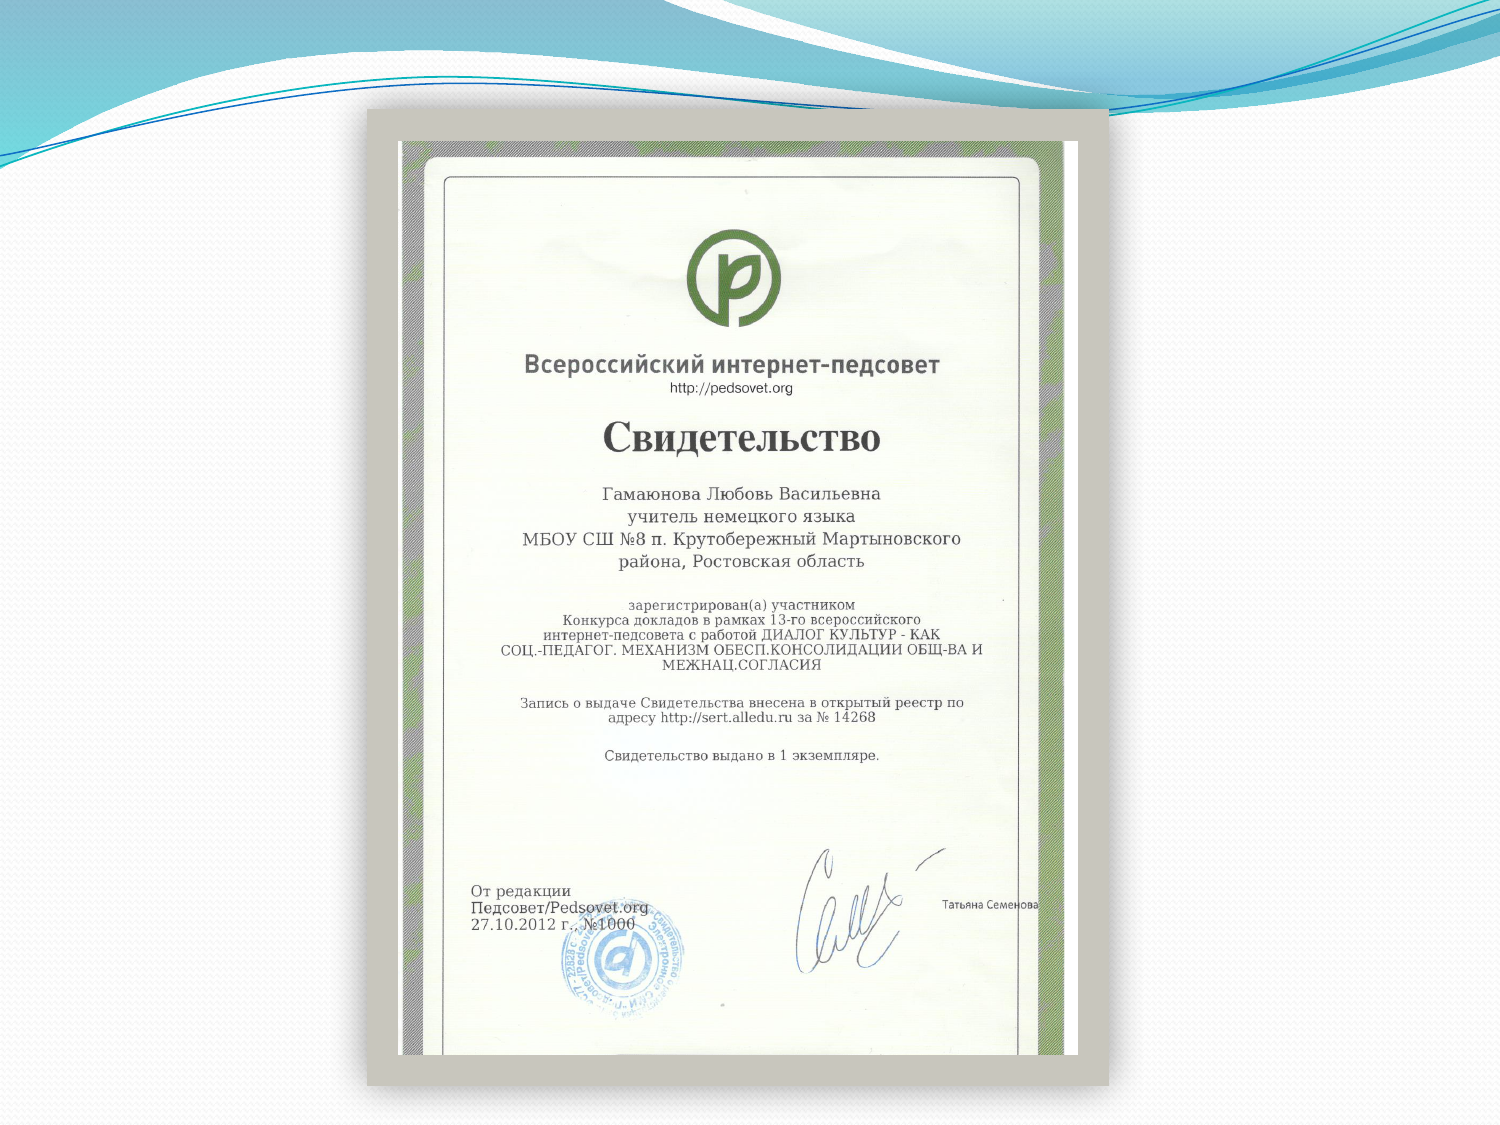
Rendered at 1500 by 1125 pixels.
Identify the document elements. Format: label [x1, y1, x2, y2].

list [398, 140, 1079, 1055]
